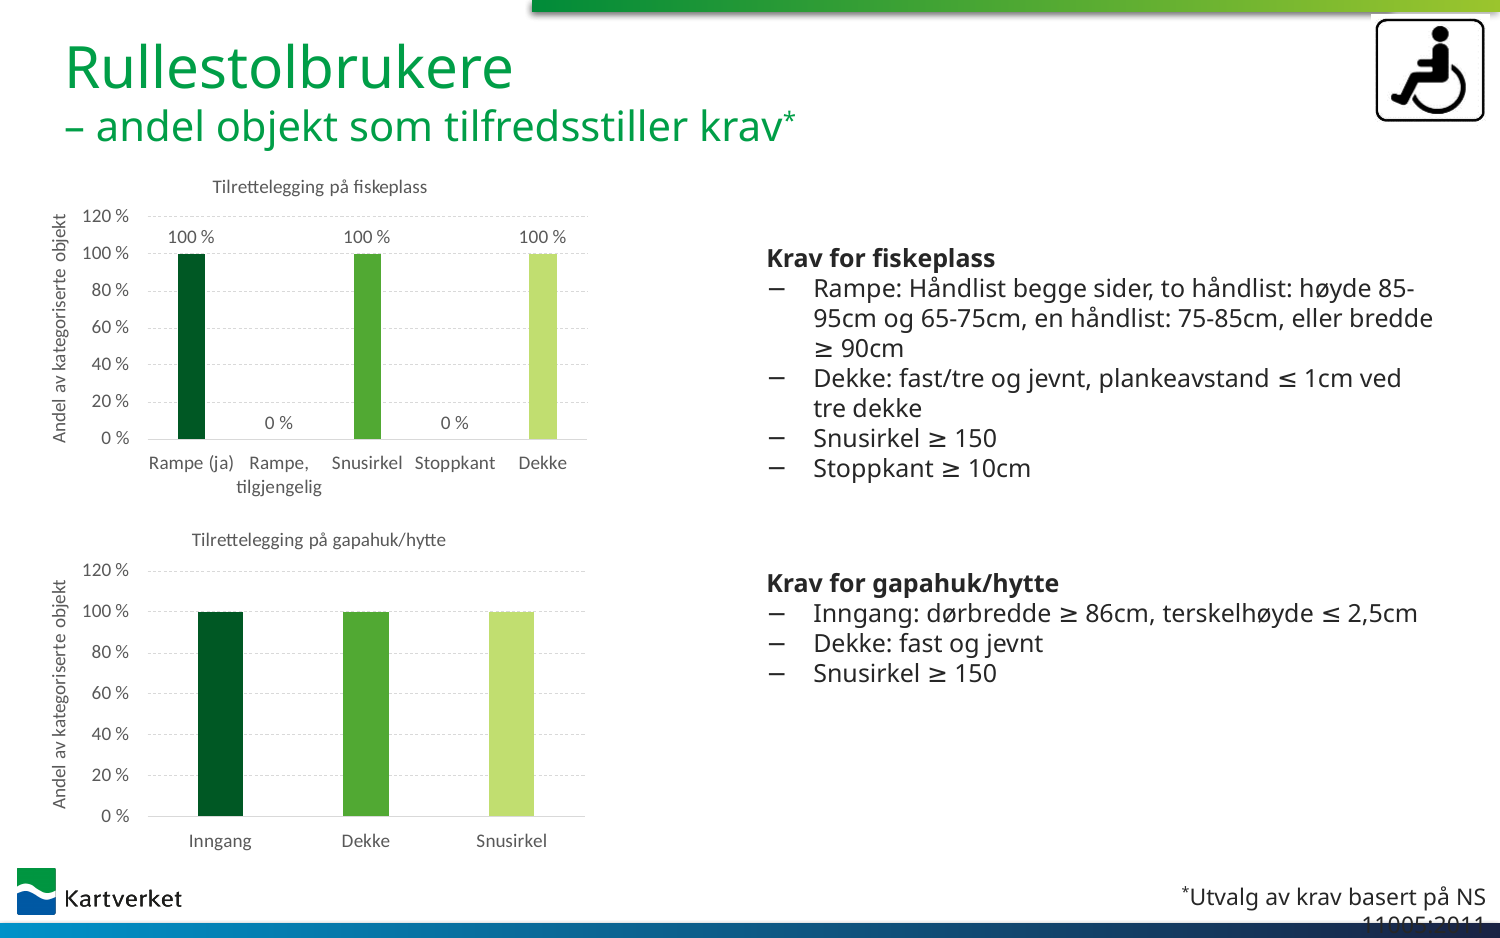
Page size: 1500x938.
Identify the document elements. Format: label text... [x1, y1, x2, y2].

text_box Rullestolbrukere – andel objekt som tilfredsstiller krav* [49, 29, 1431, 158]
picture [1371, 13, 1491, 127]
text_box Krav for fiskeplass Rampe: Håndlist begge sider, to håndlist: høyde 85-95cm og 65-75cm, en håndlist: 75-85cm, eller bredde ≥ 90cm Dekke: fast/tre og jevnt, plankeavstand ≤ 1cm ved tre dekke Snusirkel ≥ 150 Stoppkant ≥ 10cm [751, 235, 1452, 490]
text_box *Utvalg av krav basert på NS 11005:2011 [1068, 873, 1500, 938]
text_box Krav for gapahuk/hytte Inngang: dørbredde ≥ 86cm, terskelhøyde ≤ 2,5cm Dekke: fast og jevnt Snusirkel ≥ 150 [751, 560, 1452, 695]
picture [41, 166, 598, 505]
picture [41, 520, 596, 859]
